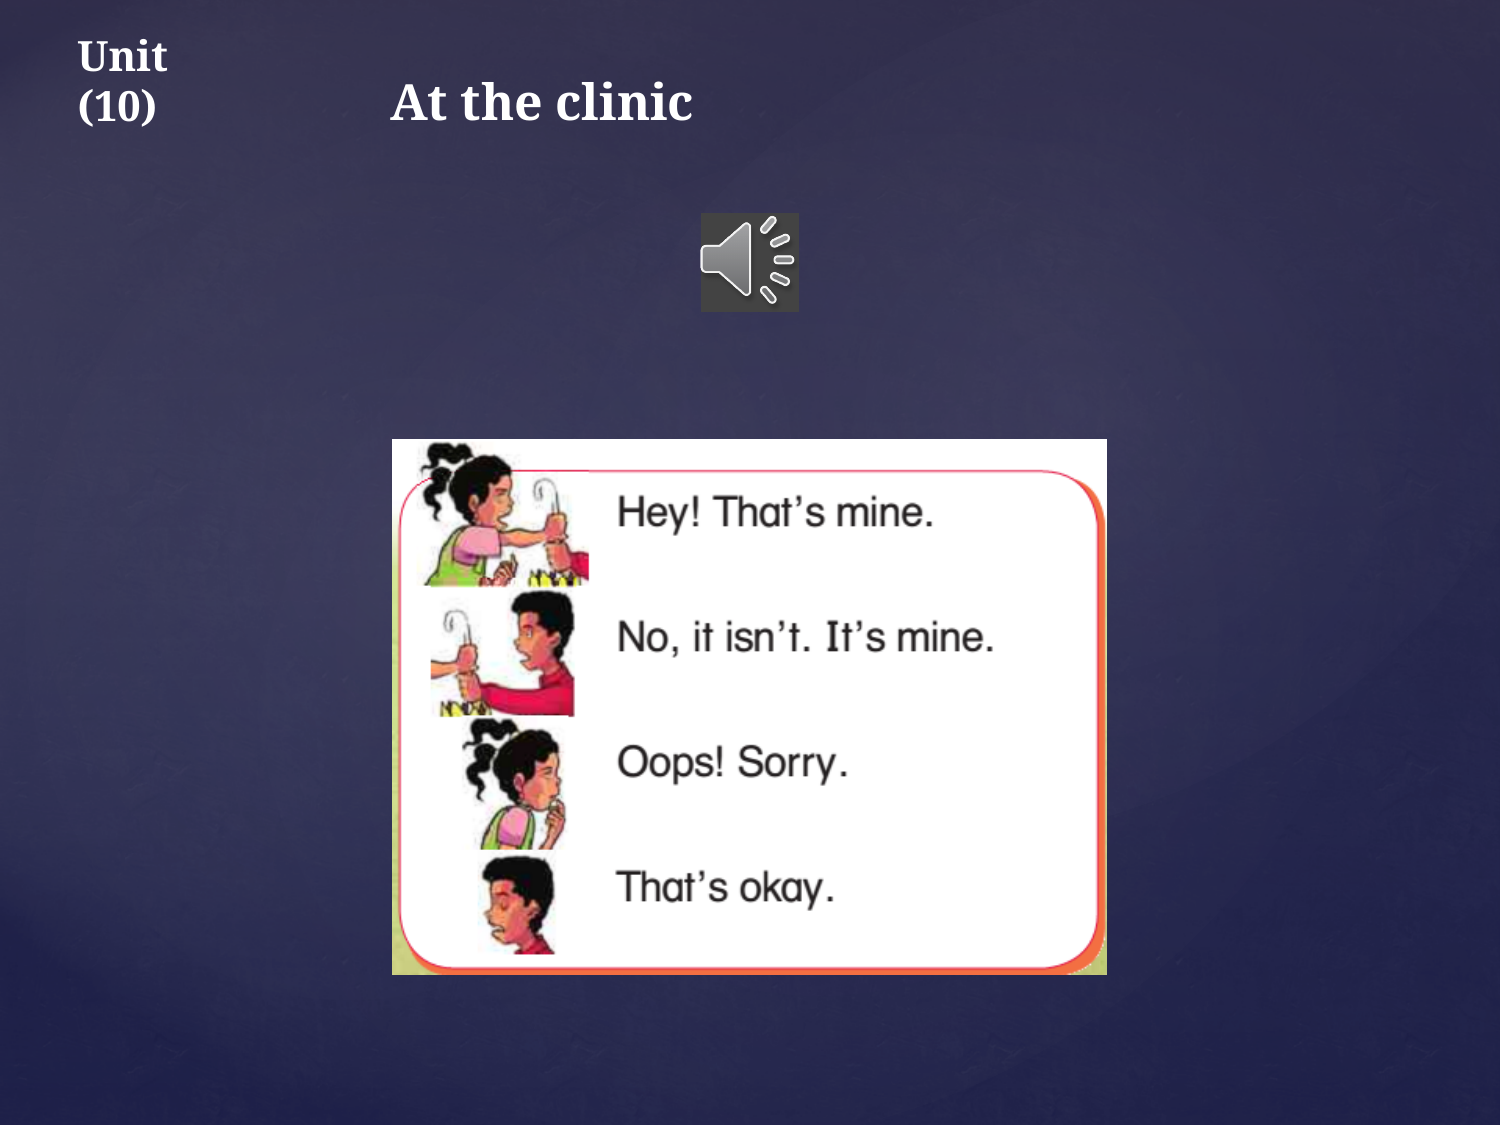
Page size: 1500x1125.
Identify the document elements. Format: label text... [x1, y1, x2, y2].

title At the clinic [375, 62, 738, 138]
text_box Unit (10) [62, 62, 263, 138]
picture [699, 211, 801, 313]
picture [392, 438, 1108, 976]
